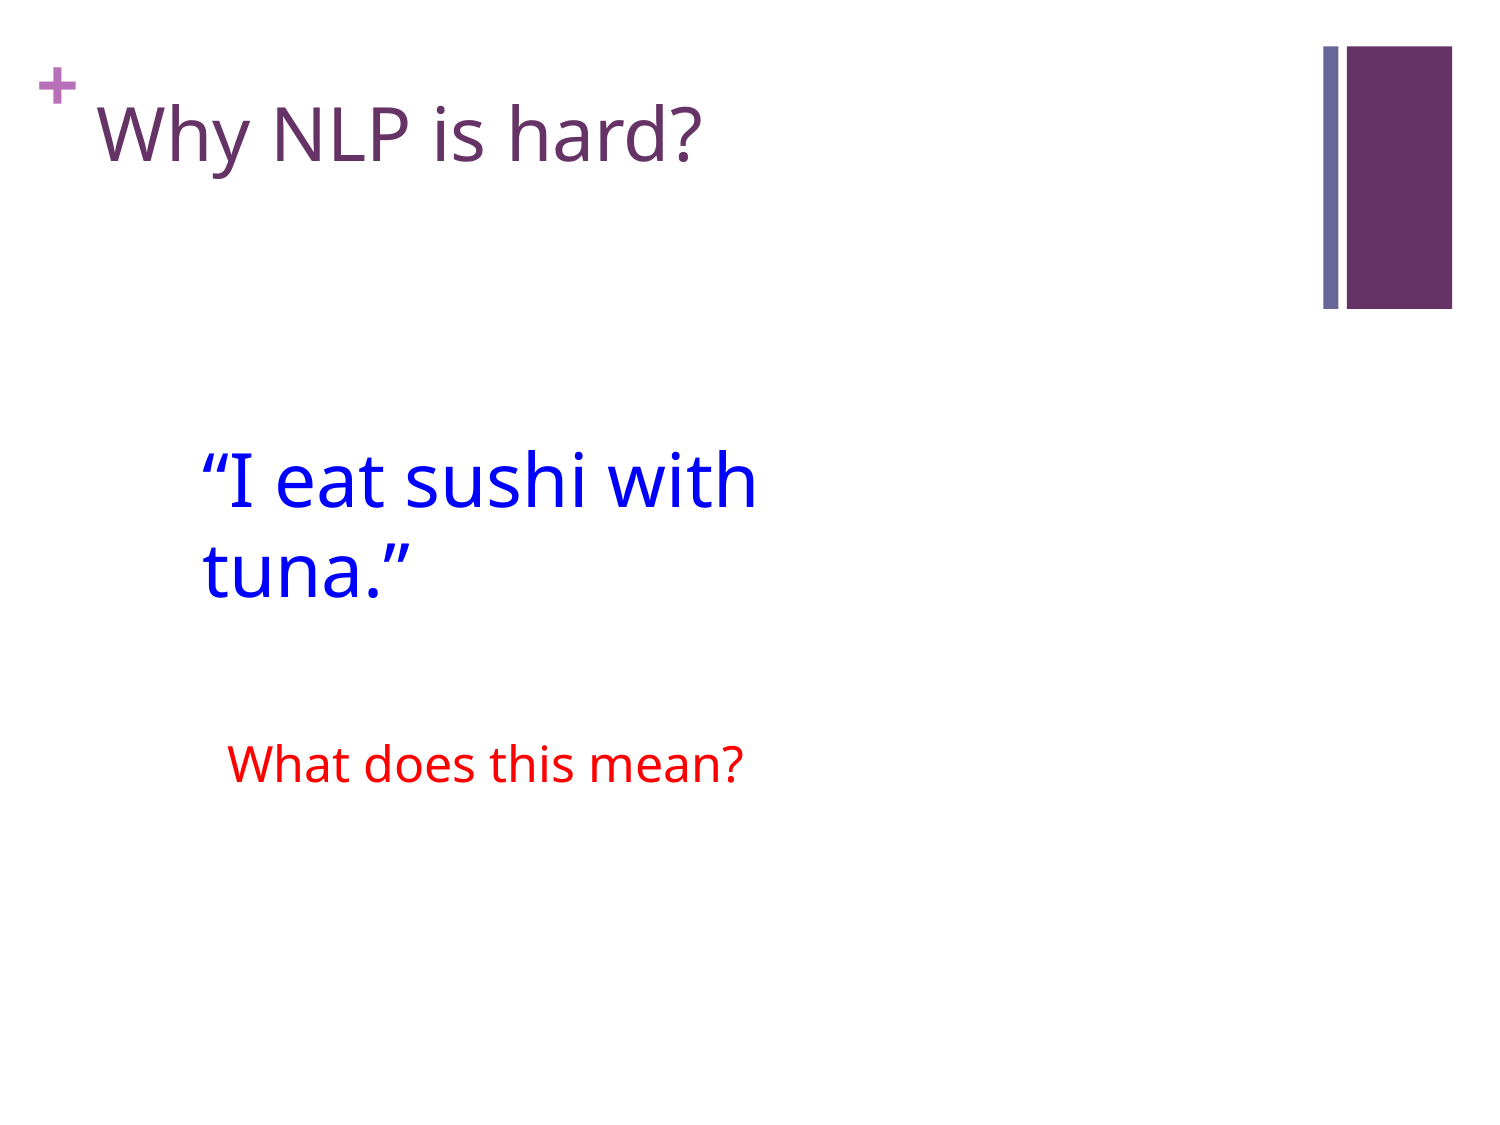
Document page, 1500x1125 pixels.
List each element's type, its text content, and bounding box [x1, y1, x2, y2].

text_box What does this mean? [212, 724, 988, 800]
text_box “I eat sushi with tuna.” [187, 424, 988, 620]
title Why NLP is hard? [81, 79, 1322, 263]
